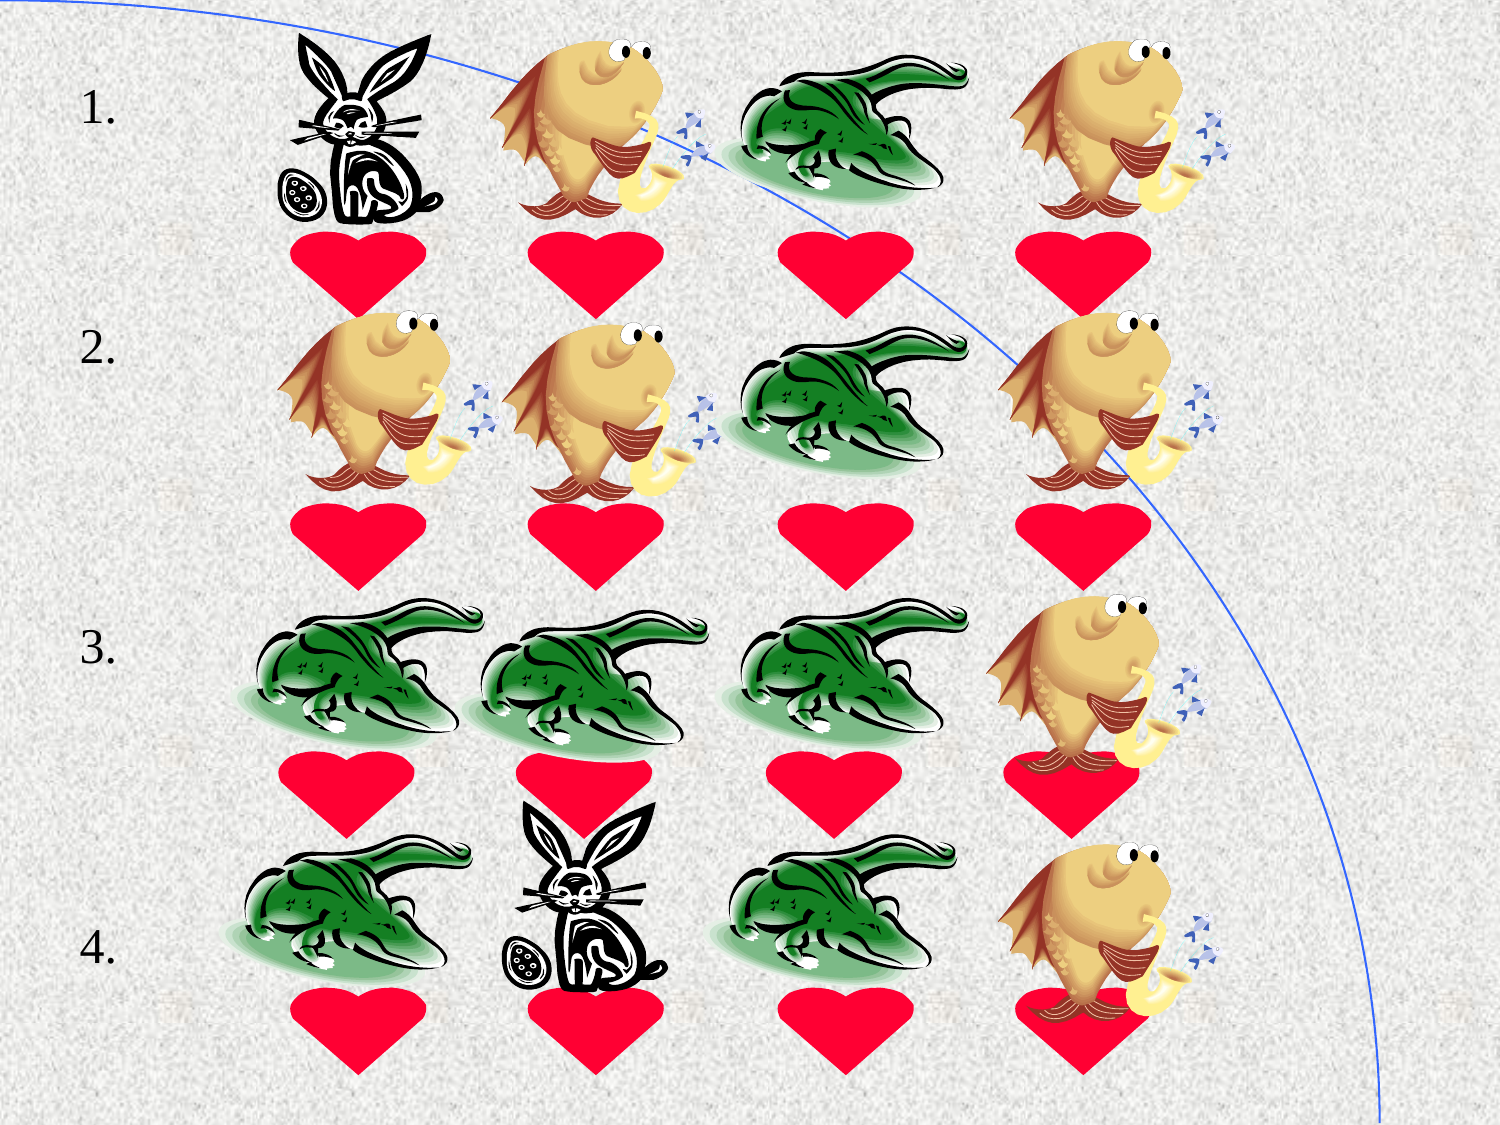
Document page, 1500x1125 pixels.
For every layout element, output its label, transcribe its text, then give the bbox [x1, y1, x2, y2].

text_box 1. 2. 3. 4. [64, 66, 207, 982]
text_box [289, 231, 1152, 320]
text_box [289, 987, 1152, 1076]
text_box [289, 503, 1152, 591]
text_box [277, 751, 1140, 839]
picture [0, 0, 1500, 1125]
